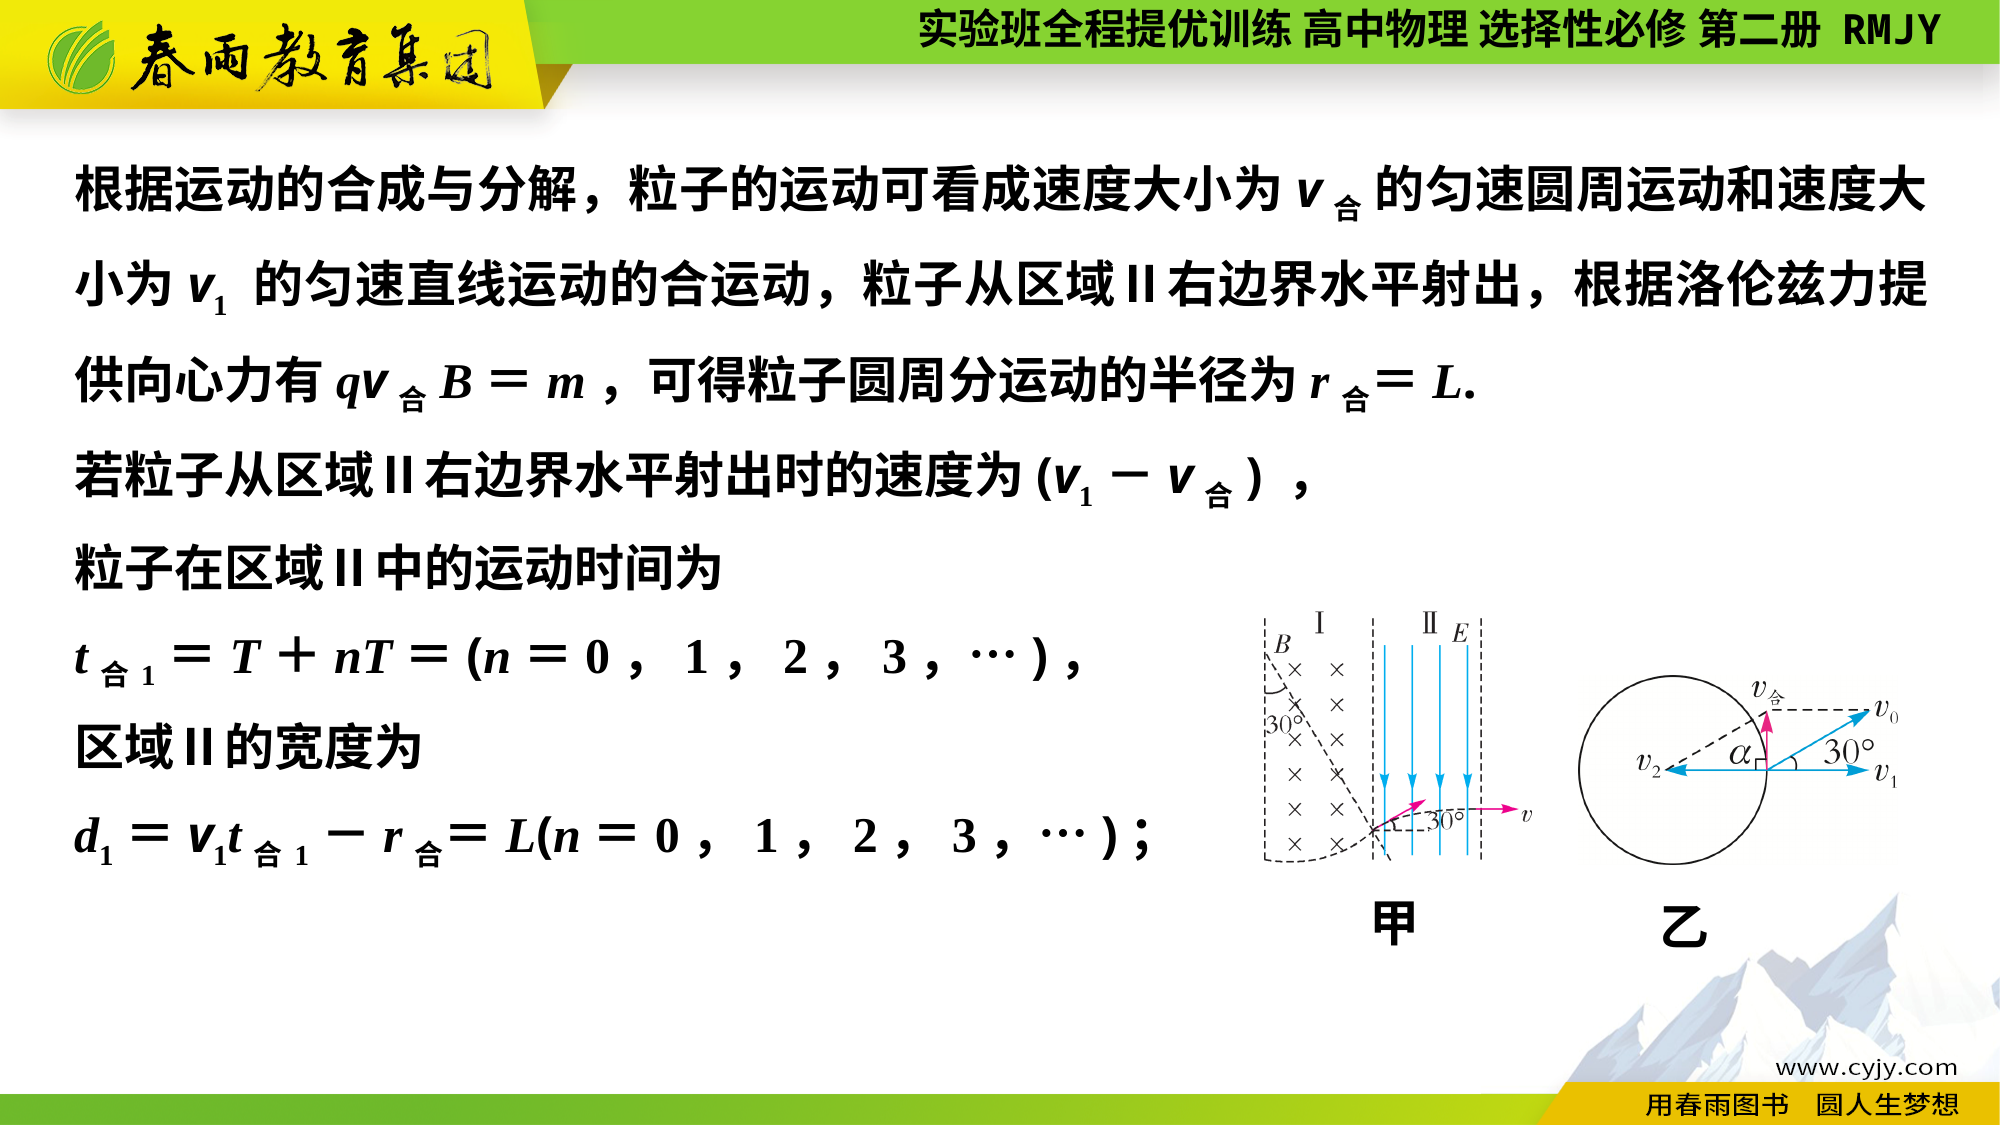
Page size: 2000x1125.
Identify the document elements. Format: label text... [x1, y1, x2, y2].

text_box 甲 [1354, 884, 1435, 959]
picture [0, 0, 2000, 1125]
text_box 乙 [1645, 873, 1725, 963]
